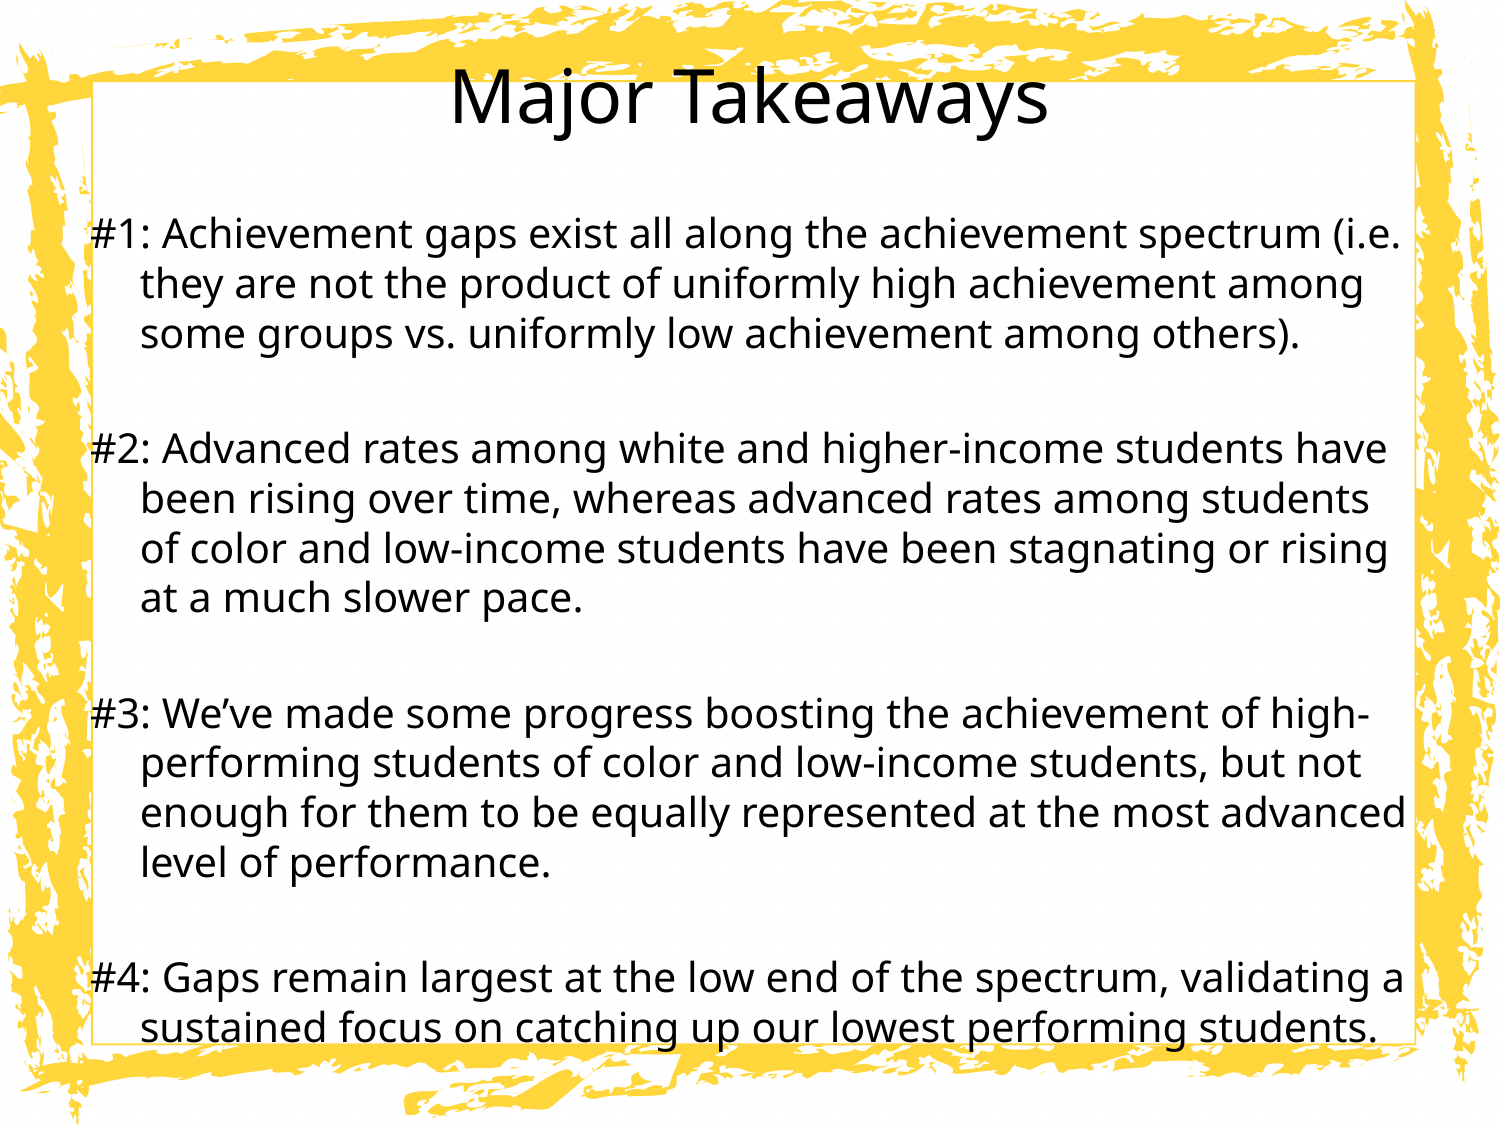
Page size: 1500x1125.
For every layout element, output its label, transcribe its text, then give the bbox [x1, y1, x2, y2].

title Major Takeaways [75, 0, 1425, 188]
list #1: Achievement gaps exist all along the achievement spectrum (i.e. they are not the product of uniformly high achievement among some groups vs. uniformly low achievement among others). #2: Advanced rates among white and higher-income students have been rising over time, whereas advanced rates among students of color and low-income students have been stagnating or rising at a much slower pace. #3: We’ve made some progress boosting the achievement of high-performing students of color and low-income students, but not enough for them to be equally represented at the most advanced level of performance. #4: Gaps remain largest at the low end of the spectrum, validating a sustained focus on catching up our lowest performing students. [75, 200, 1425, 1075]
picture [0, 0, 1500, 1125]
